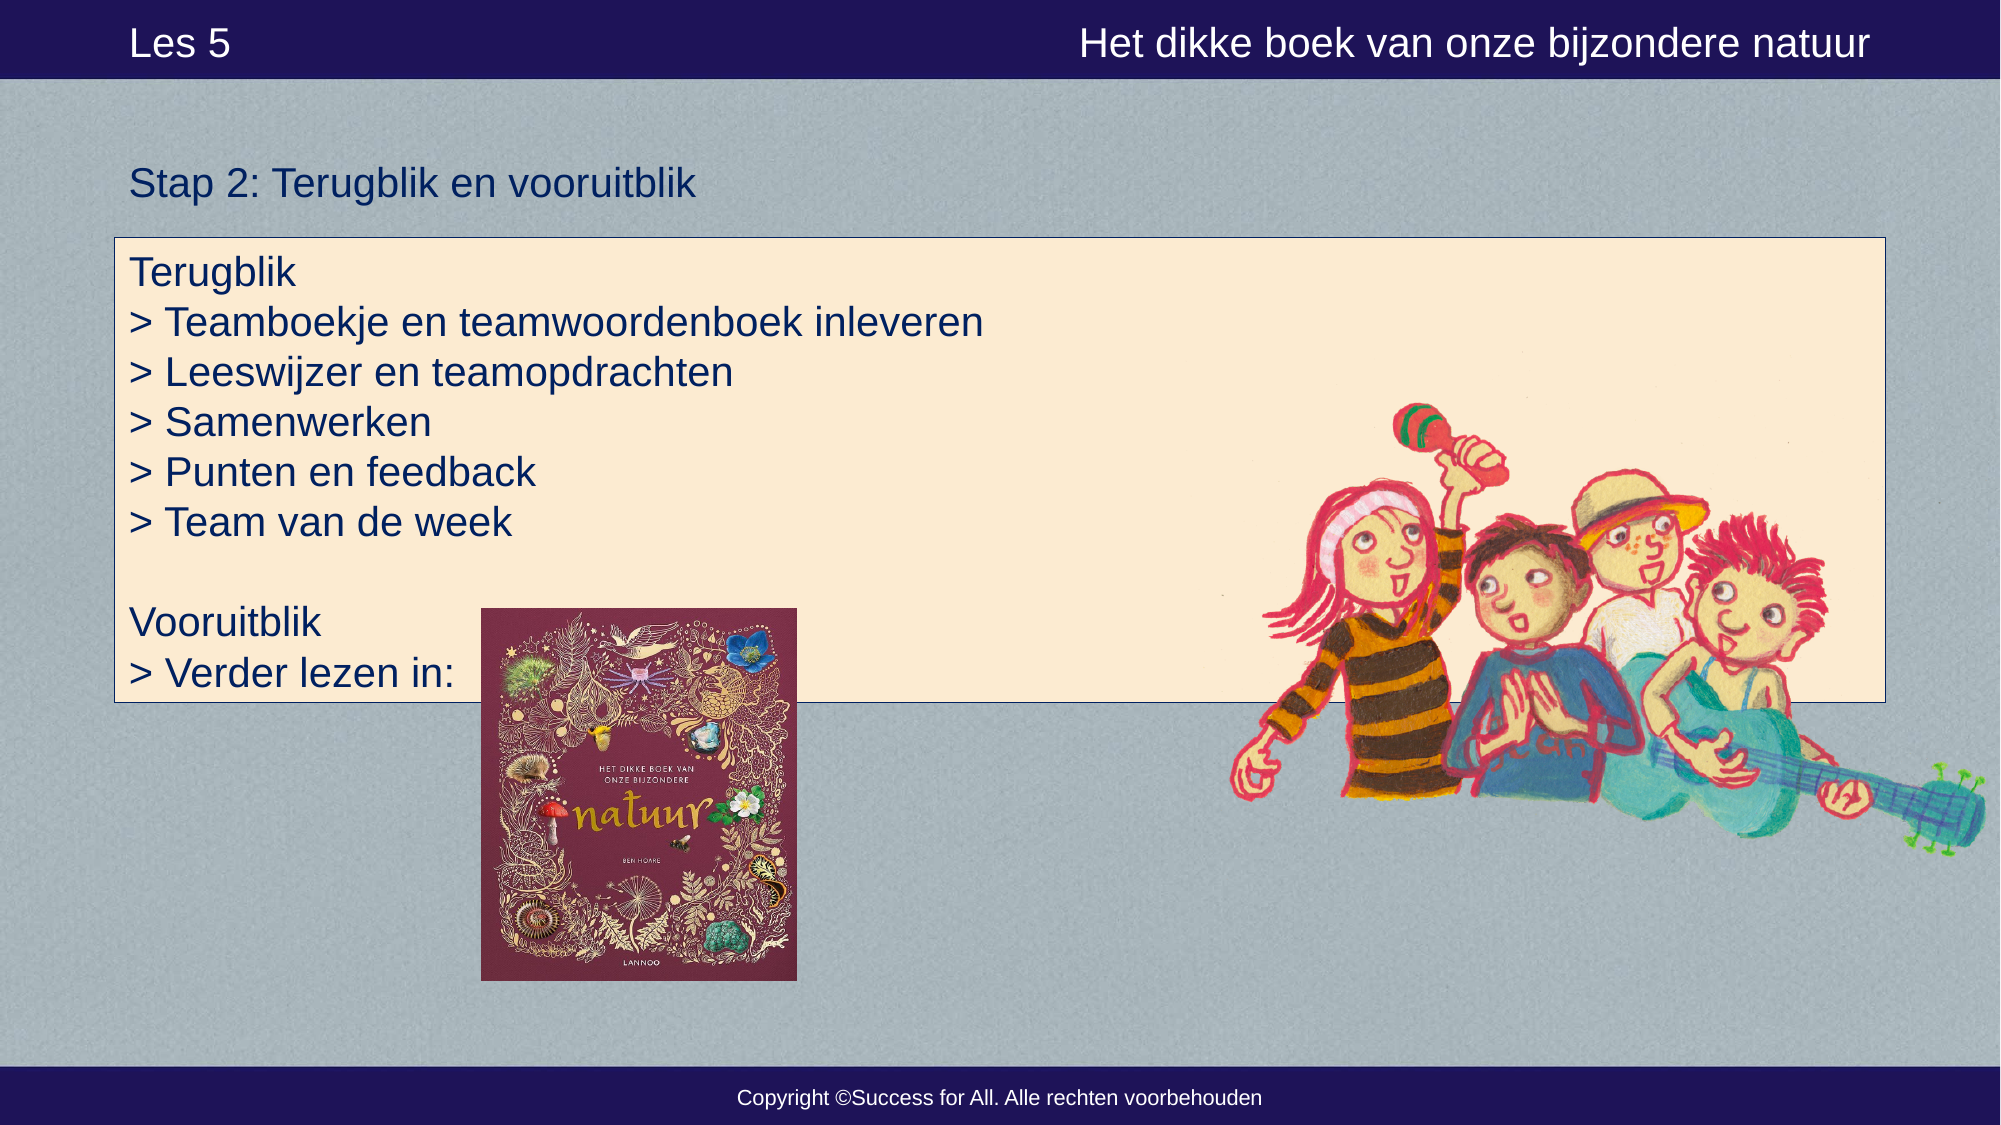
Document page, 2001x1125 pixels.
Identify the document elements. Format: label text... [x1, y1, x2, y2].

text_box Stap 2: Terugblik en vooruitblik [113, 148, 1635, 214]
text_box Het dikke boek van onze bijzondere natuur [999, 8, 1886, 73]
text_box Les 5 [114, 8, 354, 73]
picture [0, 0, 2001, 1125]
text_box Copyright ©Success for All. Alle rechten voorbehouden [0, 1076, 2000, 1125]
text_box Terugblik > Teamboekje en teamwoordenboek inleveren > Leeswijzer en teamopdrachten > Samenwerken > Punten en feedback > Team van de week Vooruitblik > Verder lezen in: [114, 237, 1886, 703]
